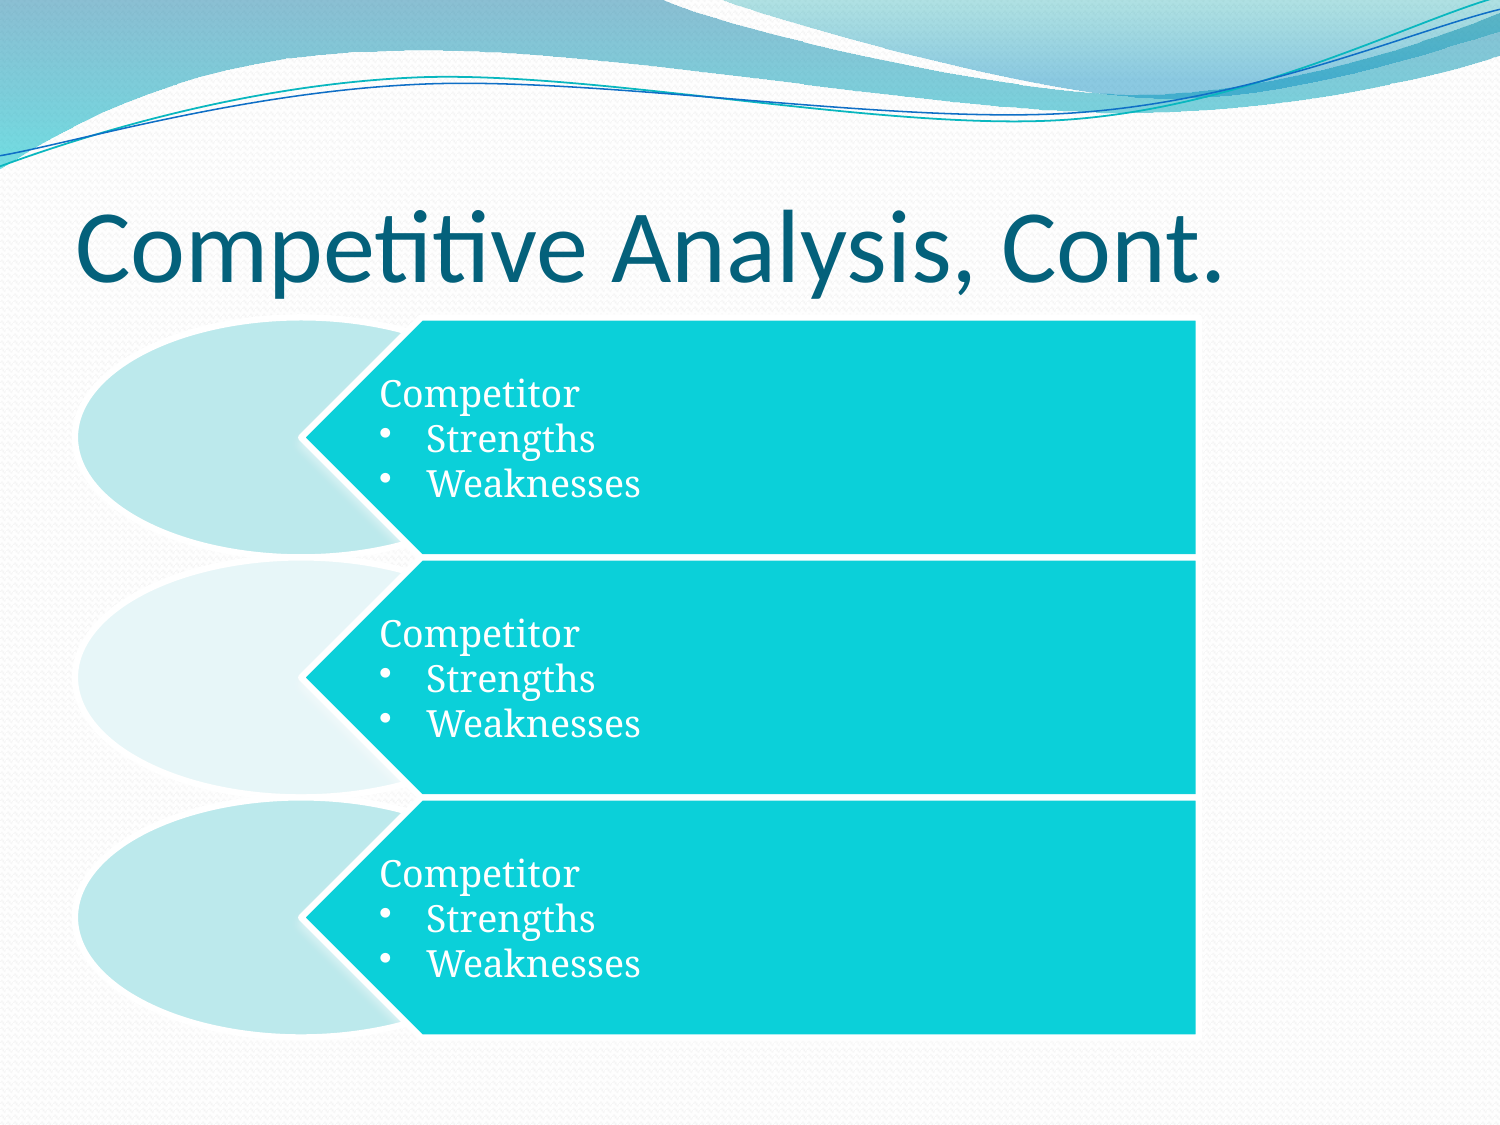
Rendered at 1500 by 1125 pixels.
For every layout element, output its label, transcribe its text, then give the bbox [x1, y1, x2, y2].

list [74, 317, 1426, 1038]
title Competitive Analysis, Cont. [75, 115, 1425, 303]
